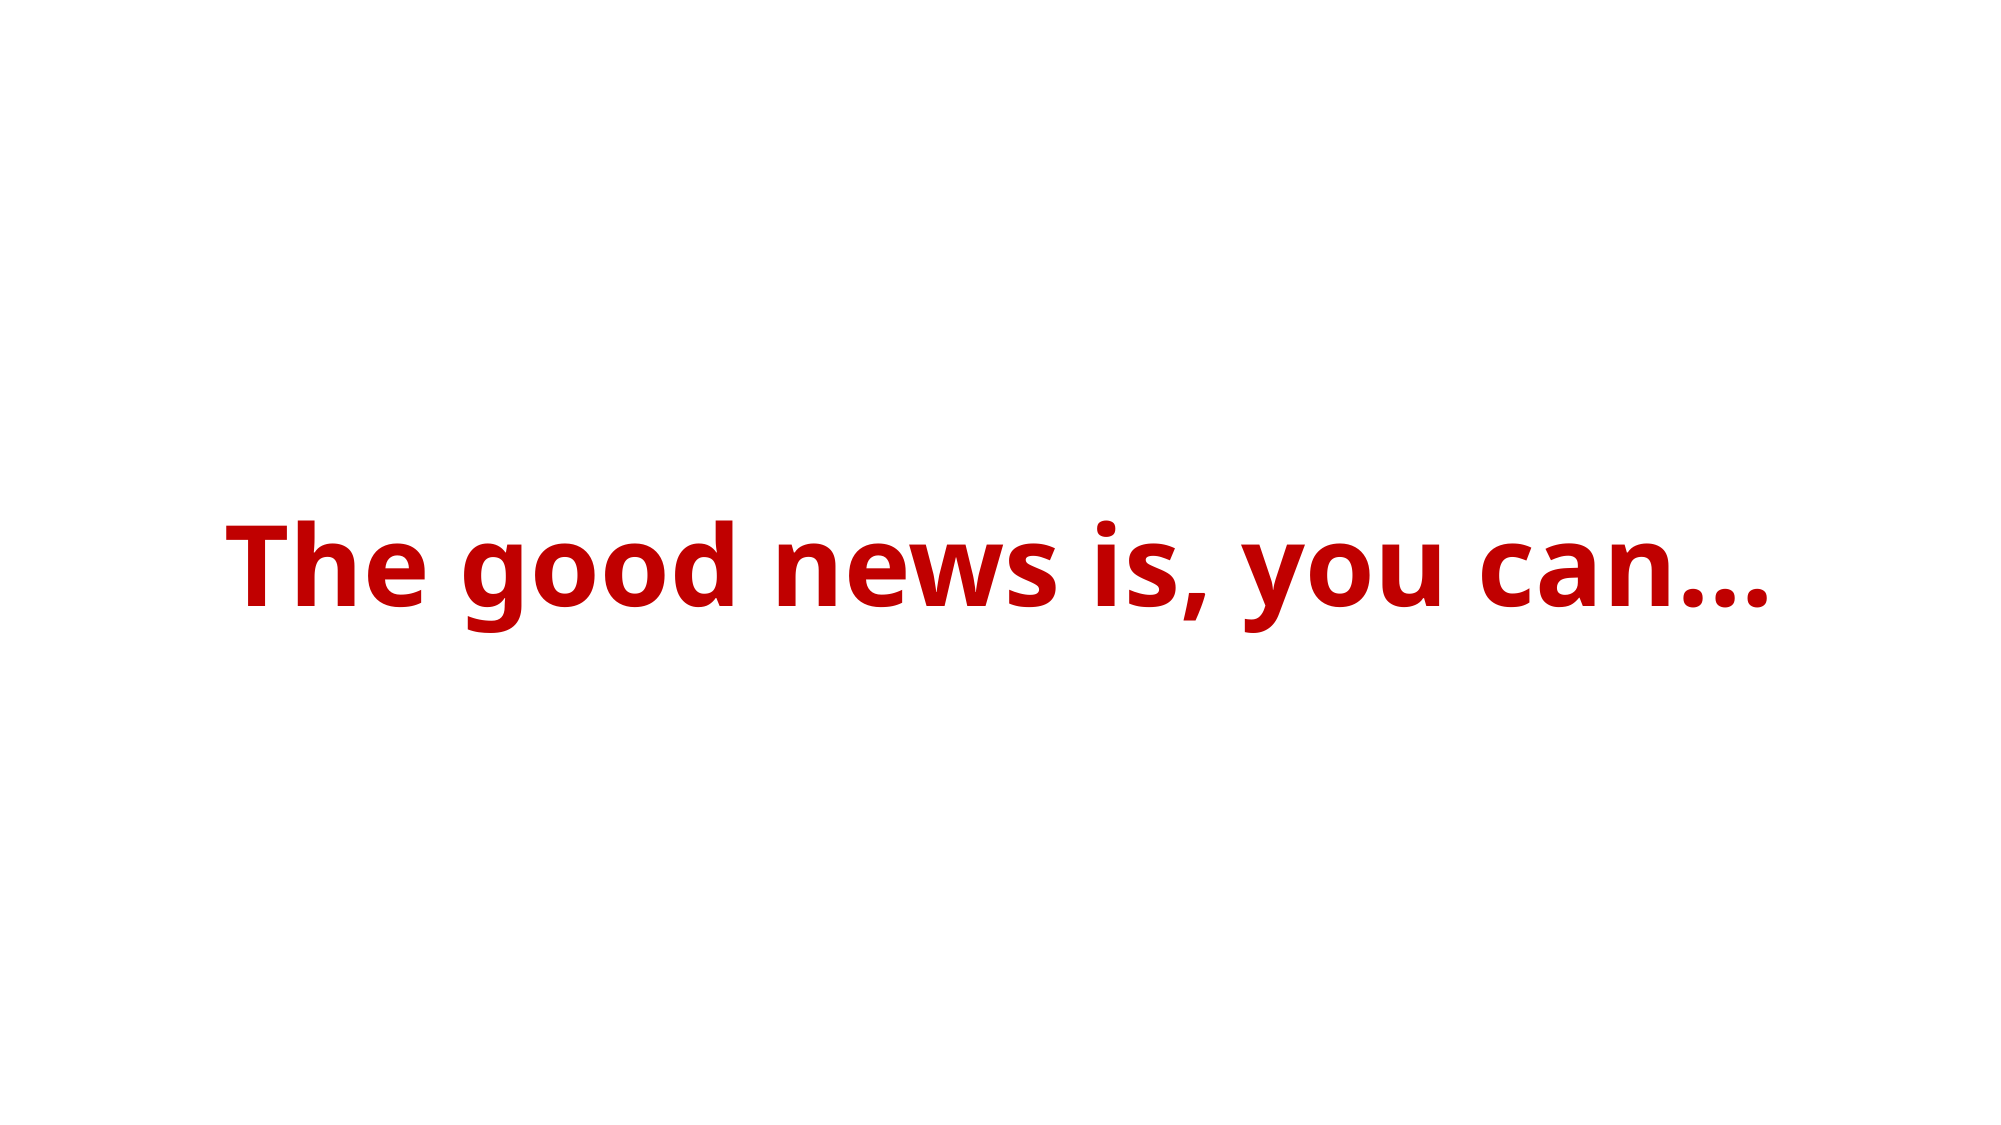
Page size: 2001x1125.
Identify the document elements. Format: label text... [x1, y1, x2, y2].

text_box The good news is, you can… [81, 486, 1919, 637]
